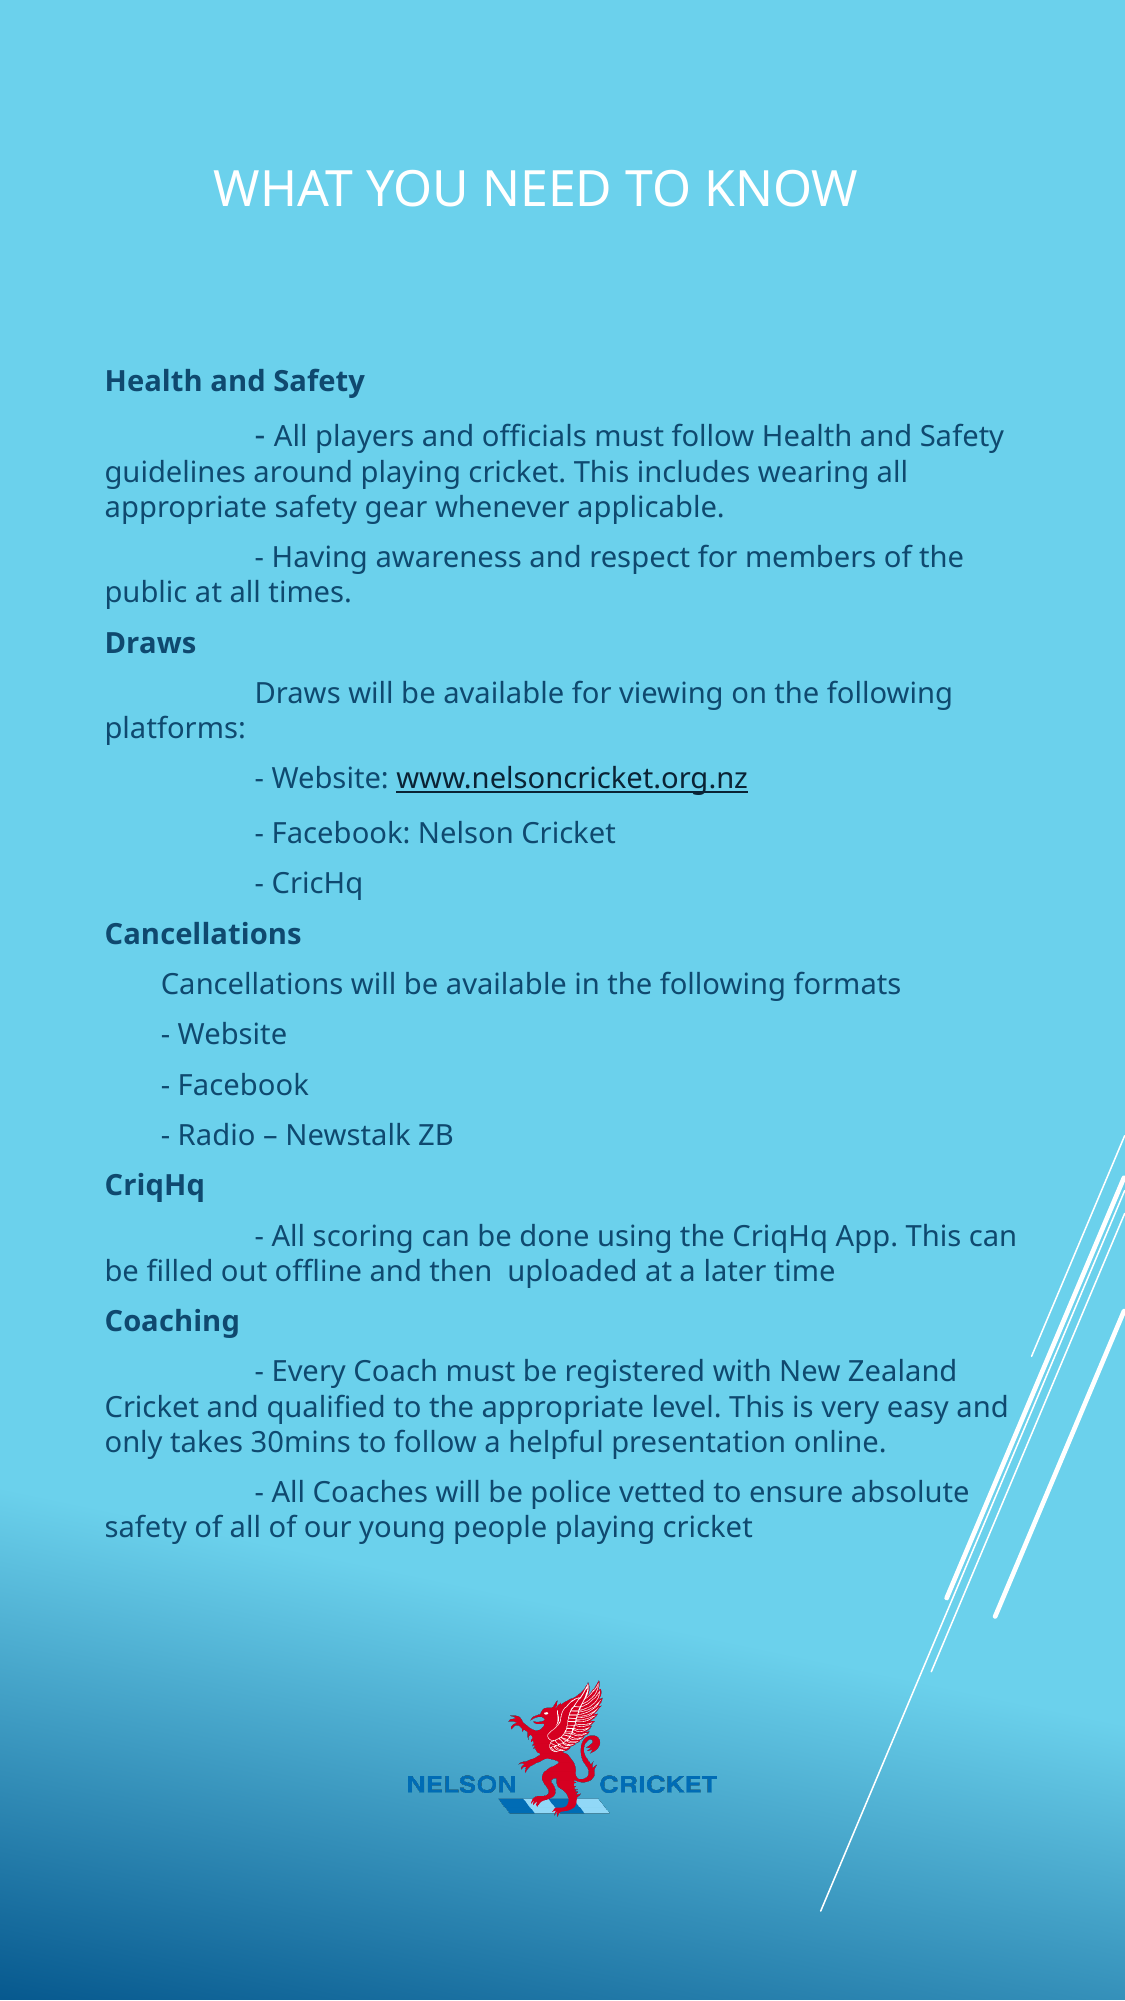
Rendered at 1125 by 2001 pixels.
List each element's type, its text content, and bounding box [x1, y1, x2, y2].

title What you need to know [36, 50, 1036, 322]
picture [407, 1680, 717, 1817]
list Health and Safety - All players and officials must follow Health and Safety guidelines around playing cricket. This includes wearing all appropriate safety gear whenever applicable. - Having awareness and respect for members of the public at all times. Draws Draws will be available for viewing on the following platforms: - Website: www.nelsoncricket.org.nz - Facebook: Nelson Cricket - CricHq Cancellations Cancellations will be available in the following formats - Website - Facebook - Radio – Newstalk ZB CriqHq - All scoring can be done using the CriqHq App. This can be filled out offline and then uploaded at a later time Coaching - Every Coach must be registered with New Zealand Cricket and qualified to the appropriate level. This is very easy and only takes 30mins to follow a helpful presentation online. - All Coaches will be police vetted to ensure absolute safety of all of our young people playing cricket [89, 183, 1036, 1946]
